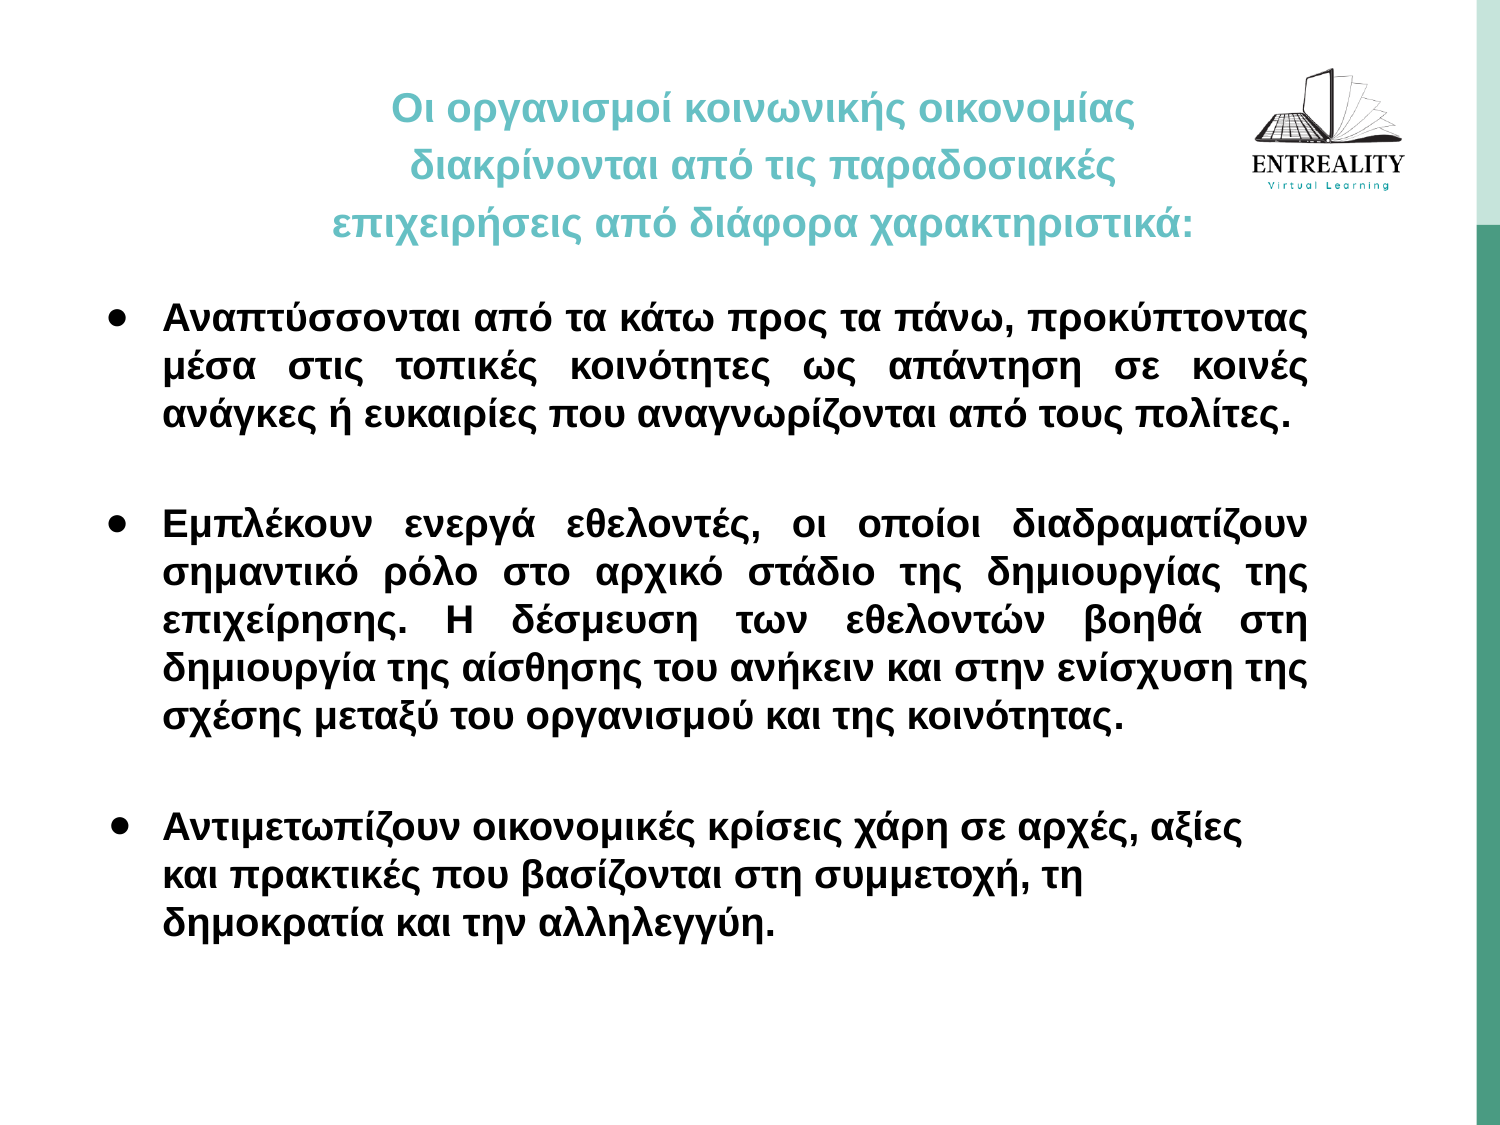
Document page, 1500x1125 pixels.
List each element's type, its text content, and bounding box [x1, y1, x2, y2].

picture [1198, 0, 1458, 259]
title Οι οργανισμοί κοινωνικής οικονομίας διακρίνονται από τις παραδοσιακές επιχειρήσεις από διάφορα χαρακτηριστικά: [288, 28, 1239, 254]
list Αναπτύσσονται από τα κάτω προς τα πάνω, προκύπτοντας μέσα στις τοπικές κοινότητες ως απάντηση σε κοινές ανάγκες ή ευκαιρίες που αναγνωρίζονται από τους πολίτες. Εμπλέκουν ενεργά εθελοντές, οι οποίοι διαδραματίζουν σημαντικό ρόλο στο αρχικό στάδιο της δημιουργίας της επιχείρησης. Η δέσμευση των εθελοντών βοηθά στη δημιουργία της αίσθησης του ανήκειν και στην ενίσχυση της σχέσης μεταξύ του οργανισμού και της κοινότητας. Αντιμετωπίζουν οικονομικές κρίσεις χάρη σε αρχές, αξίες και πρακτικές που βασίζονται στη συμμετοχή, τη δημοκρατία και την αλληλεγγύη. [75, 283, 1325, 1002]
